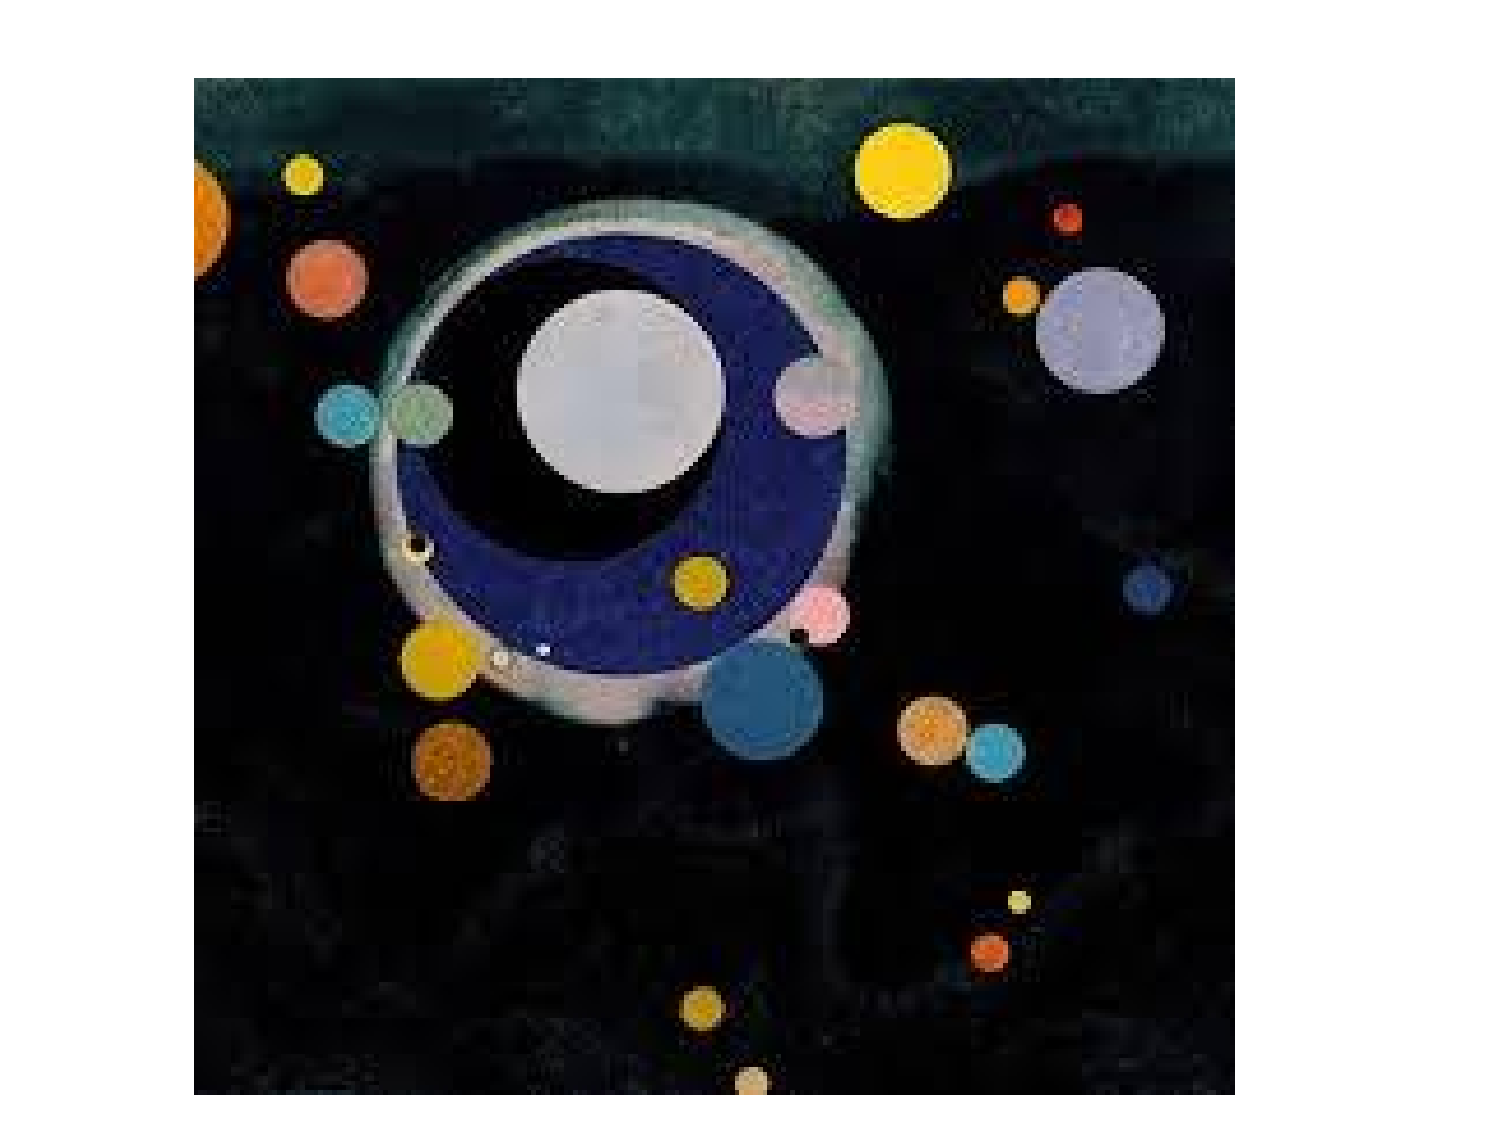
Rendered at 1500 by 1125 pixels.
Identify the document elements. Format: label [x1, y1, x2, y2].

list [194, 78, 1235, 1095]
